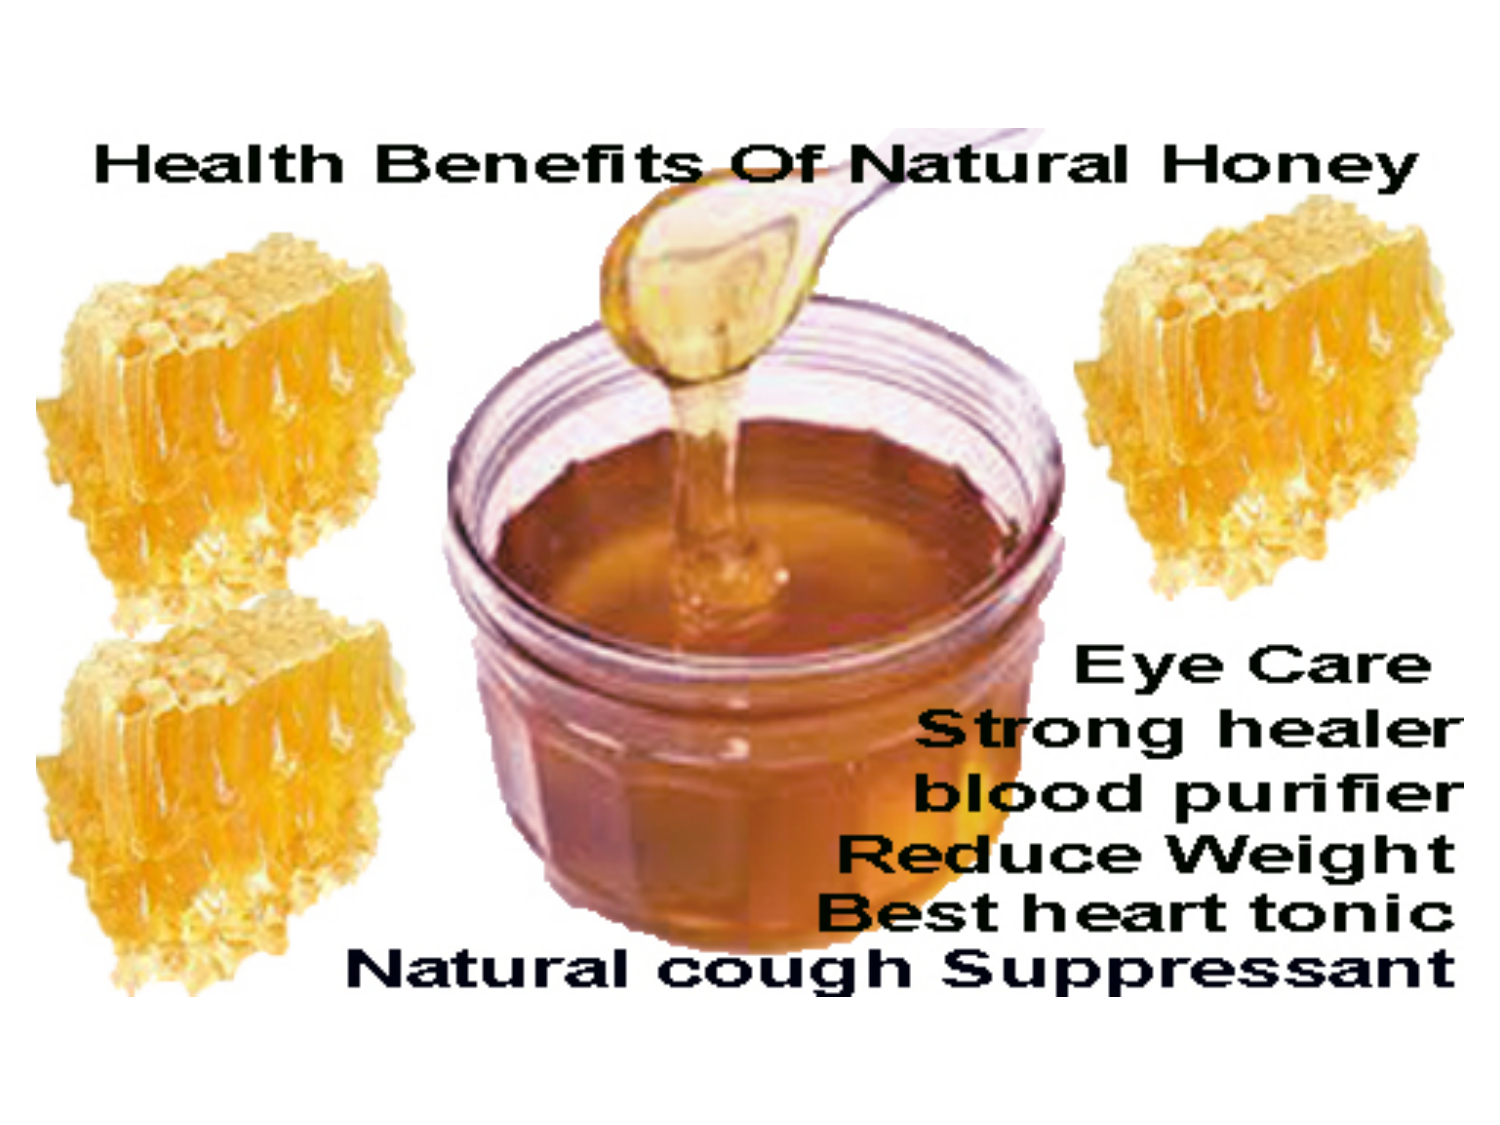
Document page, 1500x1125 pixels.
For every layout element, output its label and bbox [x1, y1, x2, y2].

picture [36, 127, 1464, 997]
